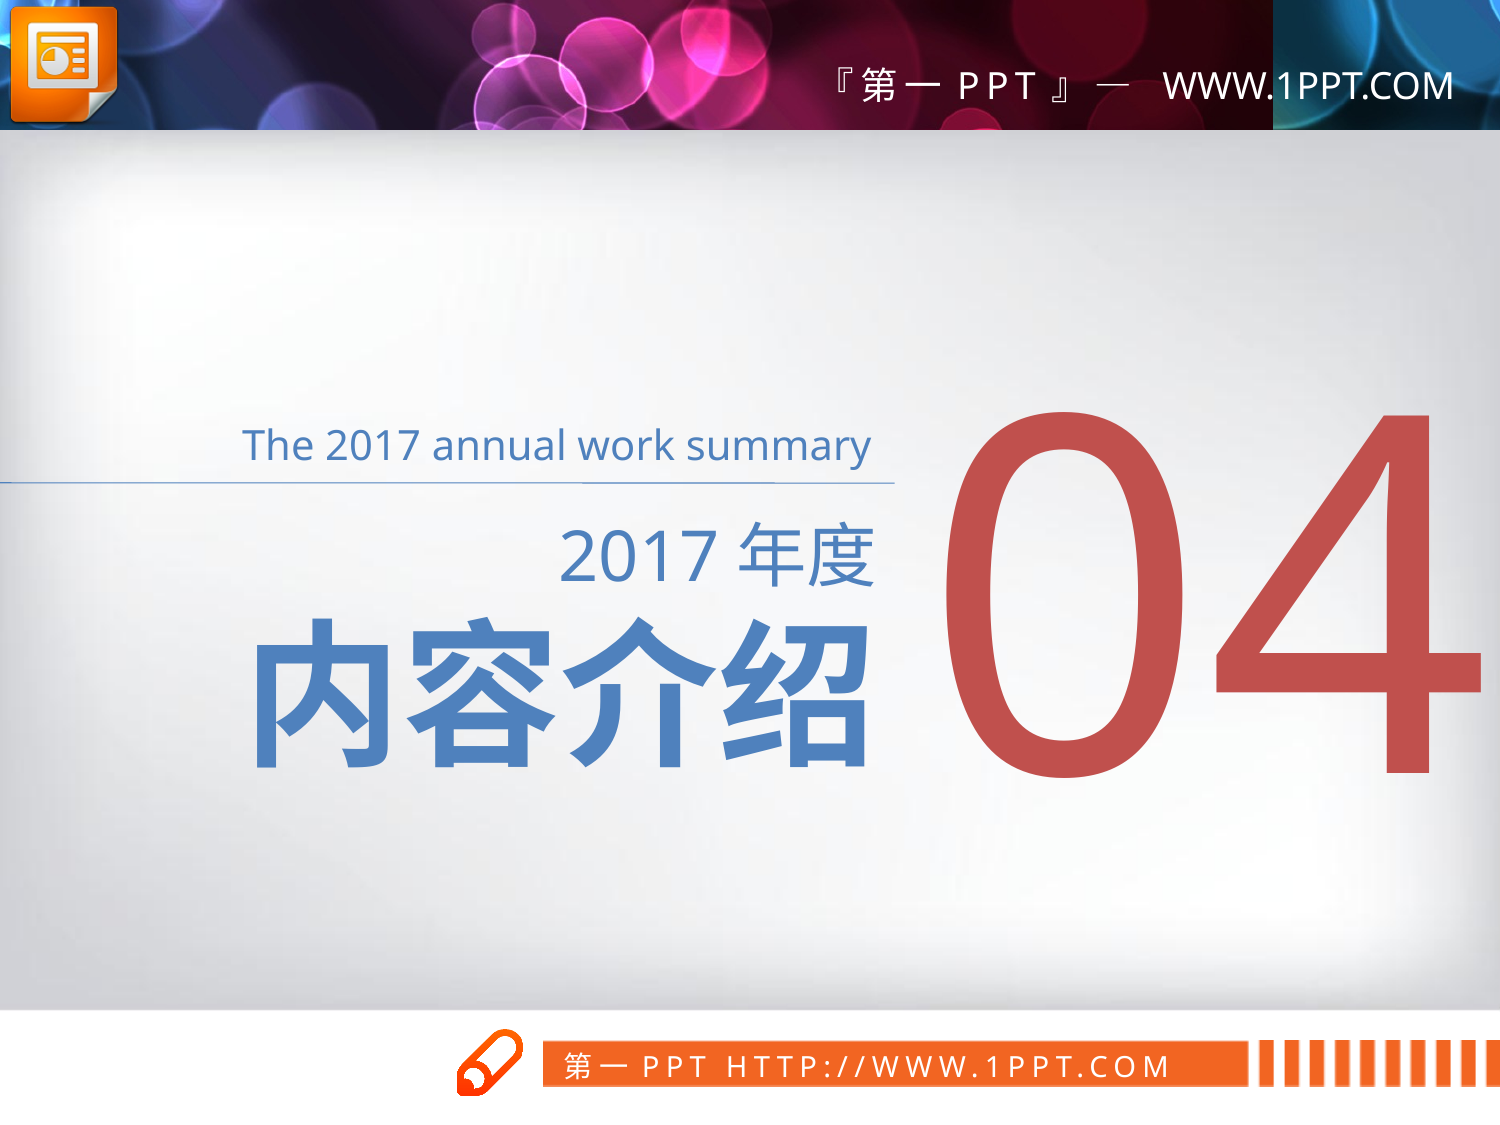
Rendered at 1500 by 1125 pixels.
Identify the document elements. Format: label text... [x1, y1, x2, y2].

text_box 2017年度 内容介绍 [228, 503, 892, 793]
picture [543, 1040, 1500, 1087]
text_box 04 [907, 267, 1500, 880]
text_box The 2017 annual work summary [227, 411, 887, 476]
picture [0, 0, 1500, 1012]
